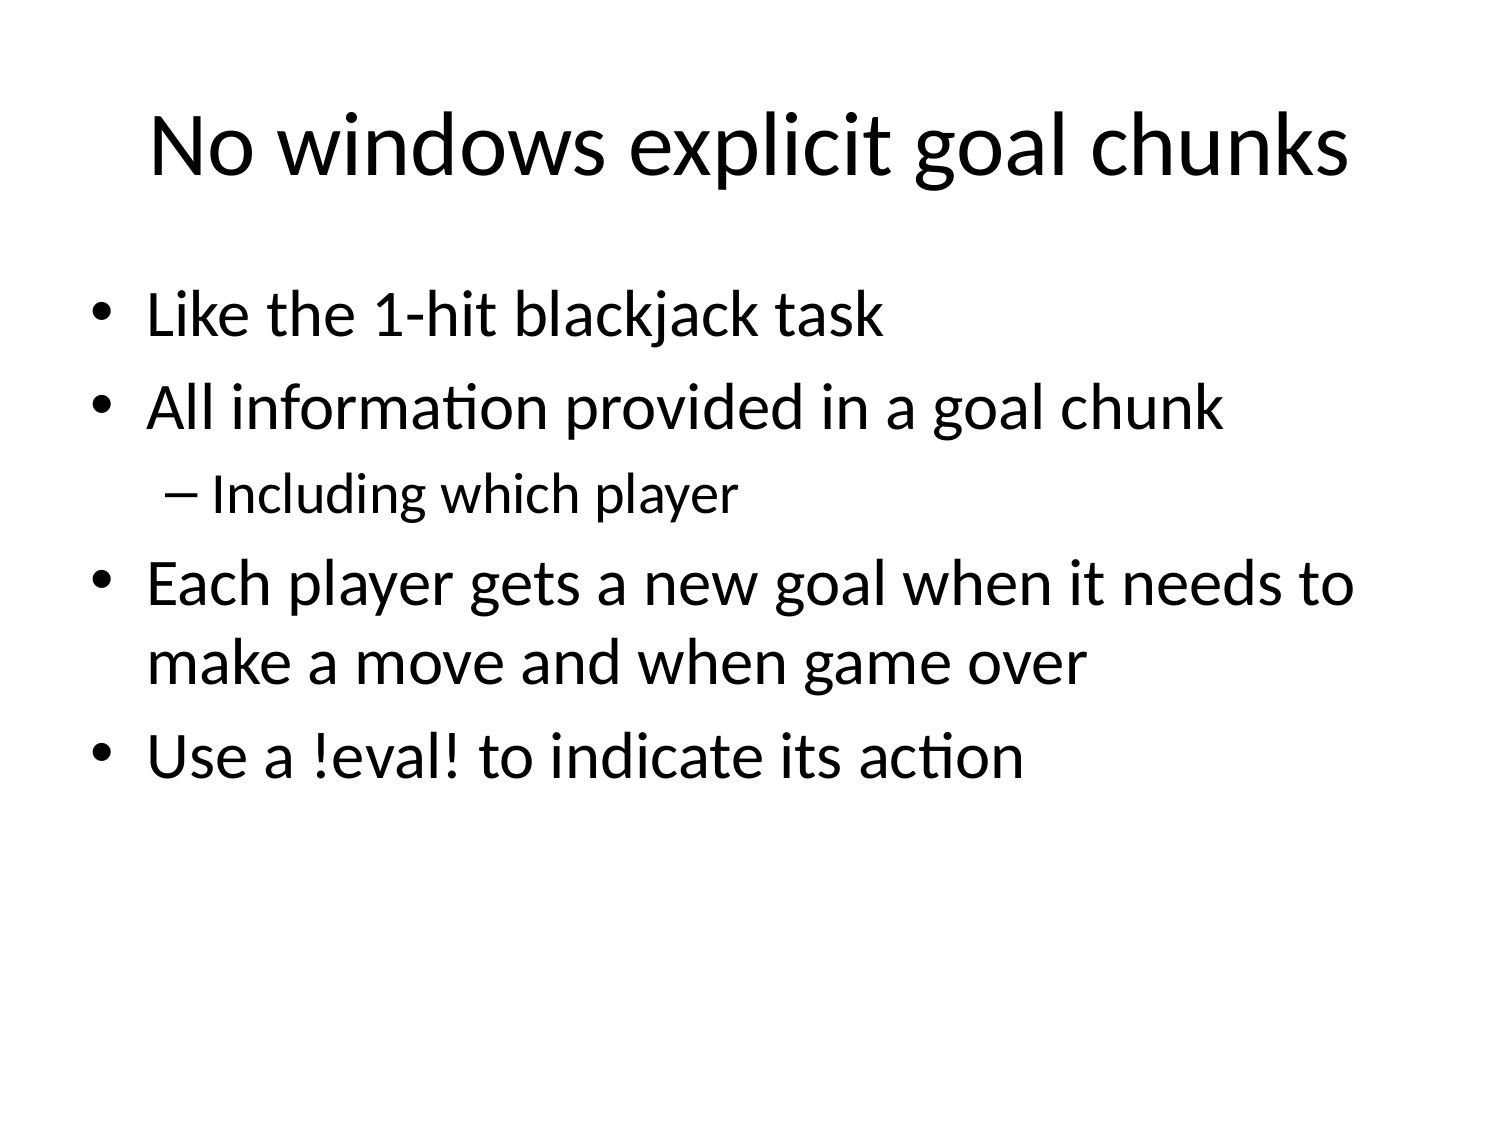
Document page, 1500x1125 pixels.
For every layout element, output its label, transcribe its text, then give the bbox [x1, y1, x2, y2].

title No windows explicit goal chunks [75, 45, 1425, 233]
list Like the 1-hit blackjack task All information provided in a goal chunk Including which player Each player gets a new goal when it needs to make a move and when game over Use a !eval! to indicate its action [75, 262, 1425, 1005]
